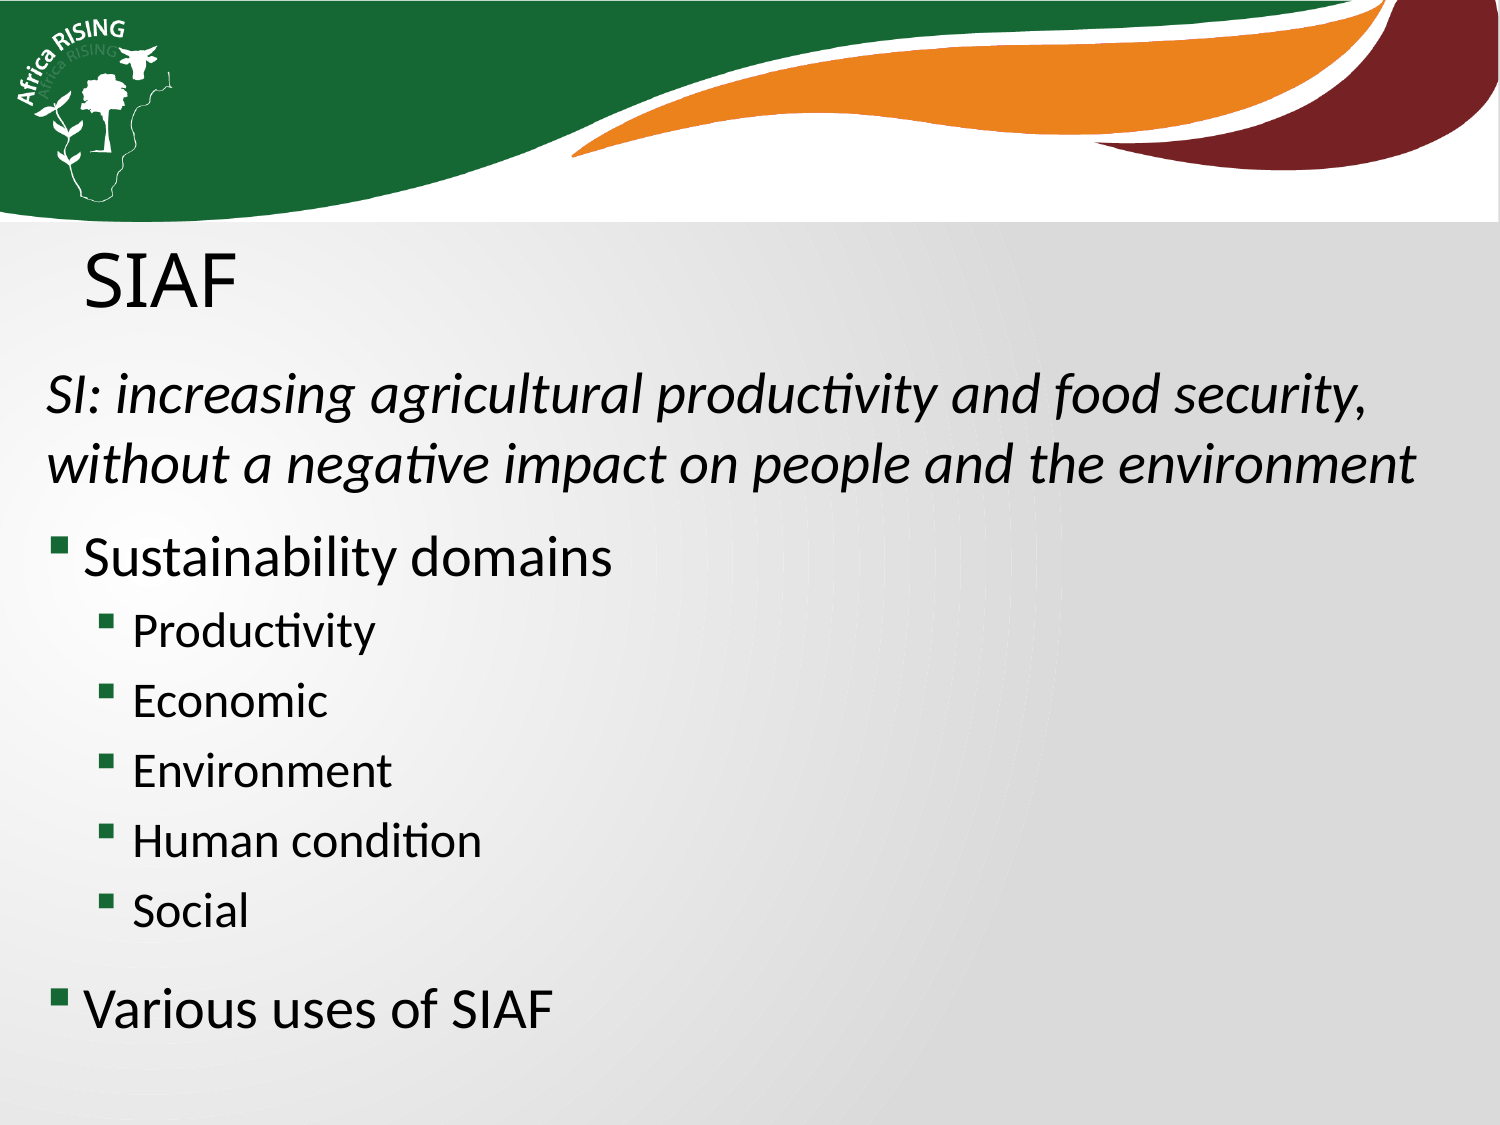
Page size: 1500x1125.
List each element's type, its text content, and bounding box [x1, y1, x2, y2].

picture [0, 0, 1499, 222]
text_box Sustainability domains Productivity Economic Environment Human condition Social [12, 510, 1438, 950]
list SIAF [50, 224, 1325, 363]
text_box Various uses of SIAF [12, 962, 1438, 1063]
list SI: increasing agricultural productivity and food security, without a negative impact on people and the environment [12, 348, 1488, 523]
